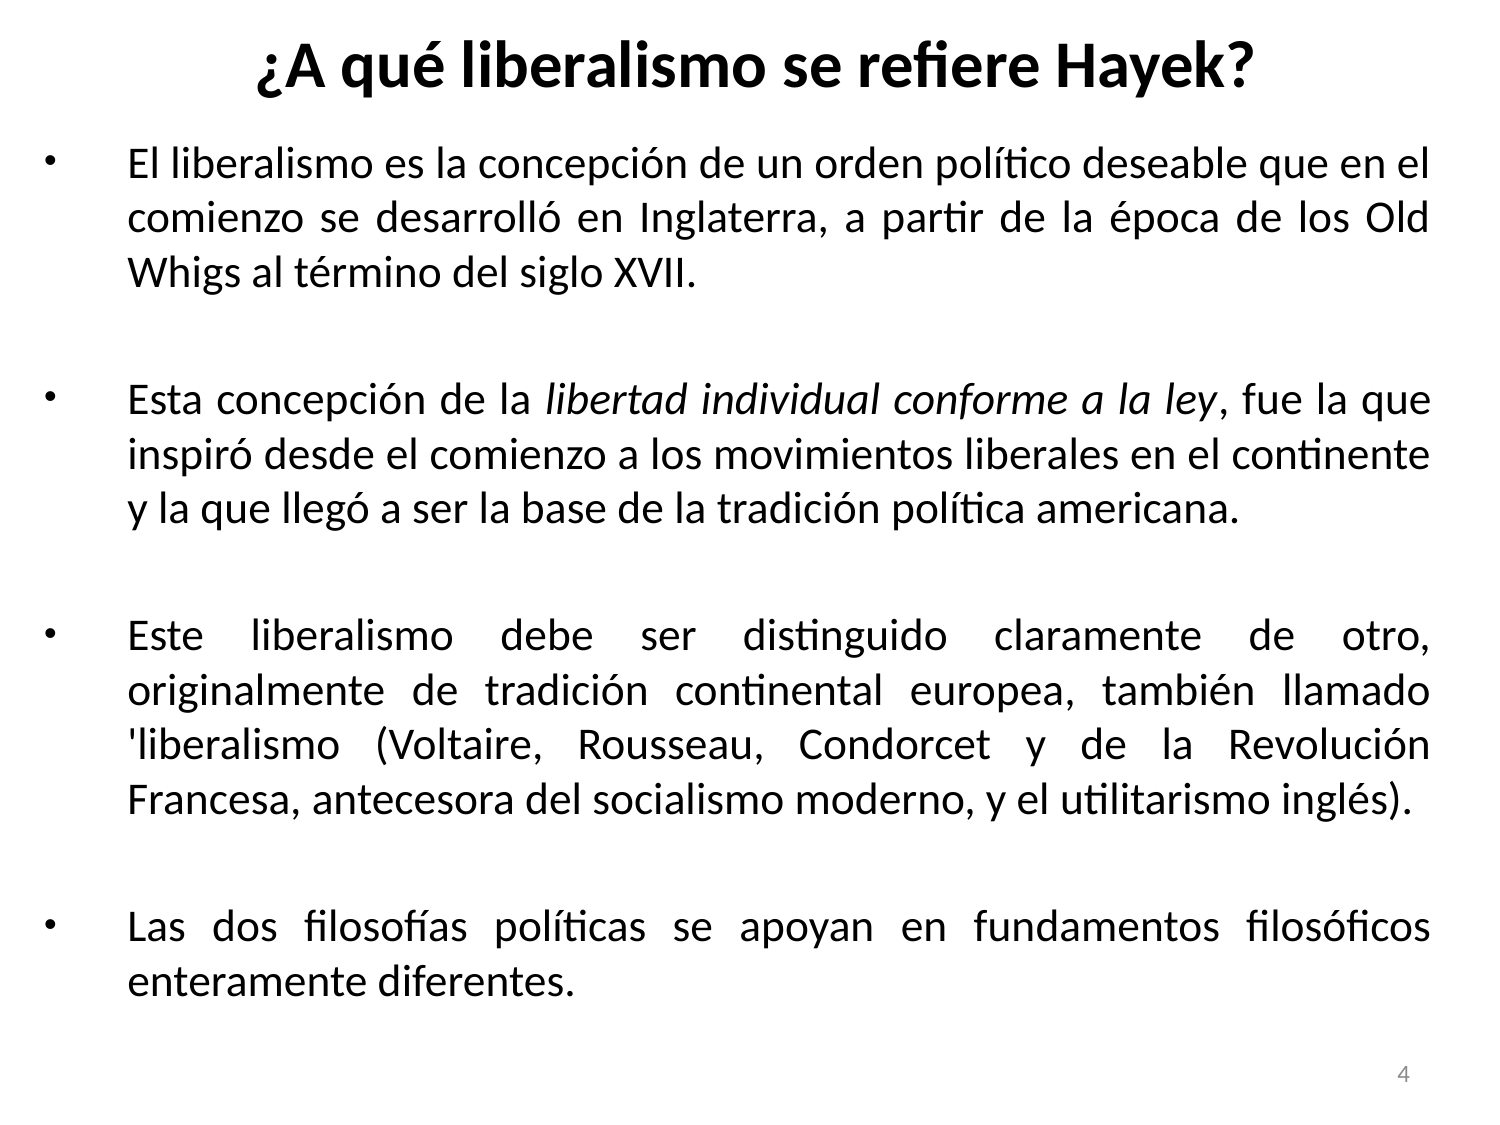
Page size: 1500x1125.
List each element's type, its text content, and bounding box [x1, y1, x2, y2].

slide_number 4 [1074, 1042, 1425, 1103]
text_box El liberalismo es la concepción de un orden político deseable que en el comienzo se desarrolló en Inglaterra, a partir de la época de los Old Whigs al término del siglo XVII. Esta concepción de la libertad individual conforme a la ley, fue la que inspiró desde el comienzo a los movimientos liberales en el continente y la que llegó a ser la base de la tradición política americana. Este liberalismo debe ser distinguido claramente de otro, originalmente de tradición continental europea, también llamado 'liberalismo (Voltaire, Rousseau, Condorcet y de la Revolución Francesa, antecesora del socialismo moderno, y el utilitarismo inglés). Las dos filosofías políticas se apoyan en fundamentos filosóficos enteramente diferentes. [29, 125, 1447, 1094]
title ¿A qué liberalismo se refiere Hayek? [41, 7, 1471, 114]
